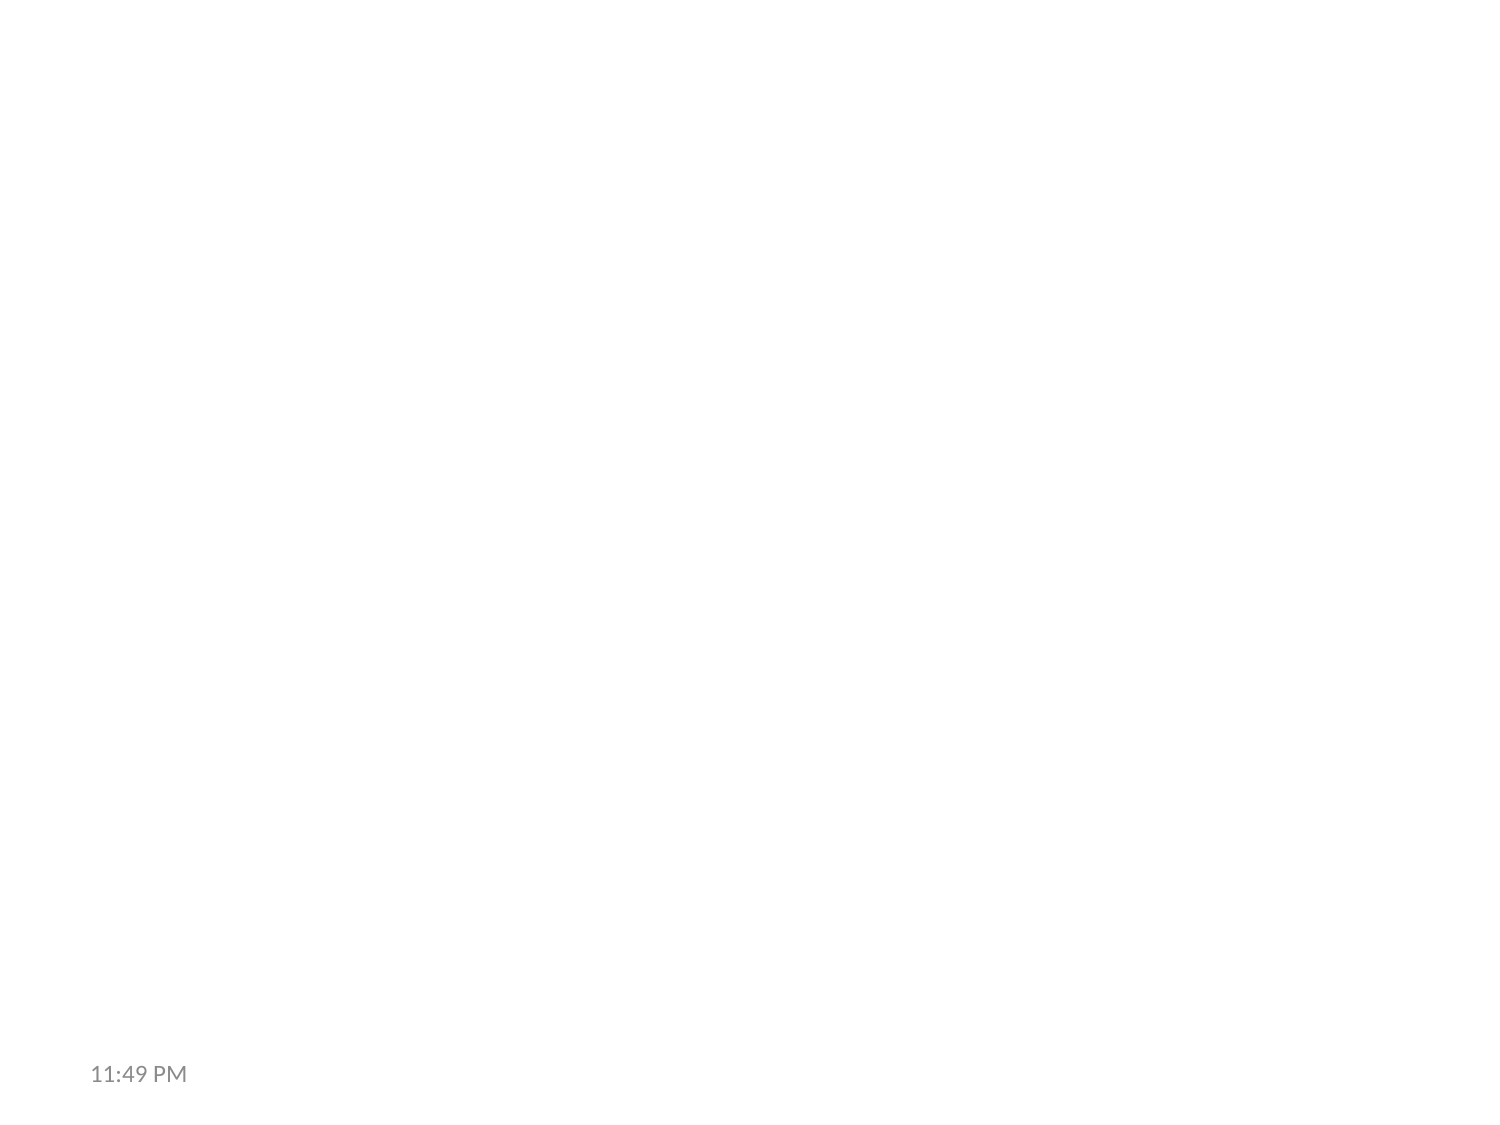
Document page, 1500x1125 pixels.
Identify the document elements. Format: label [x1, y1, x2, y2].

slide_number [75, 1042, 425, 1103]
